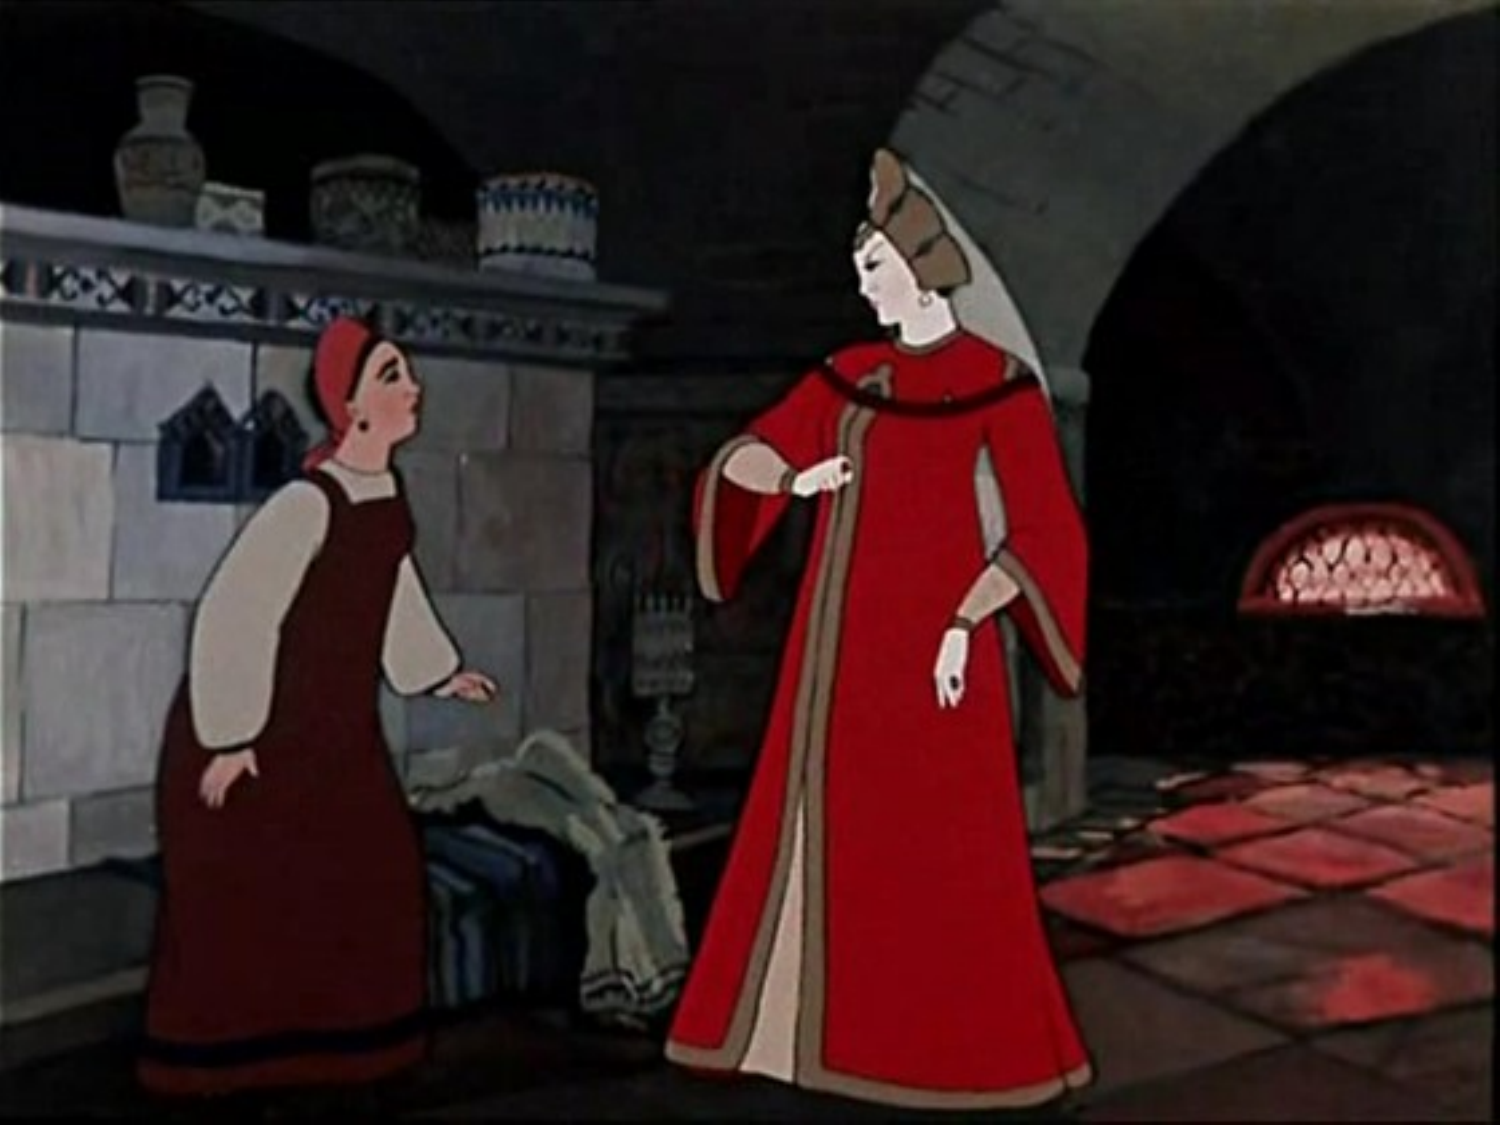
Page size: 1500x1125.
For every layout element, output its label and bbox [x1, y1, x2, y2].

list [0, 0, 1500, 1125]
